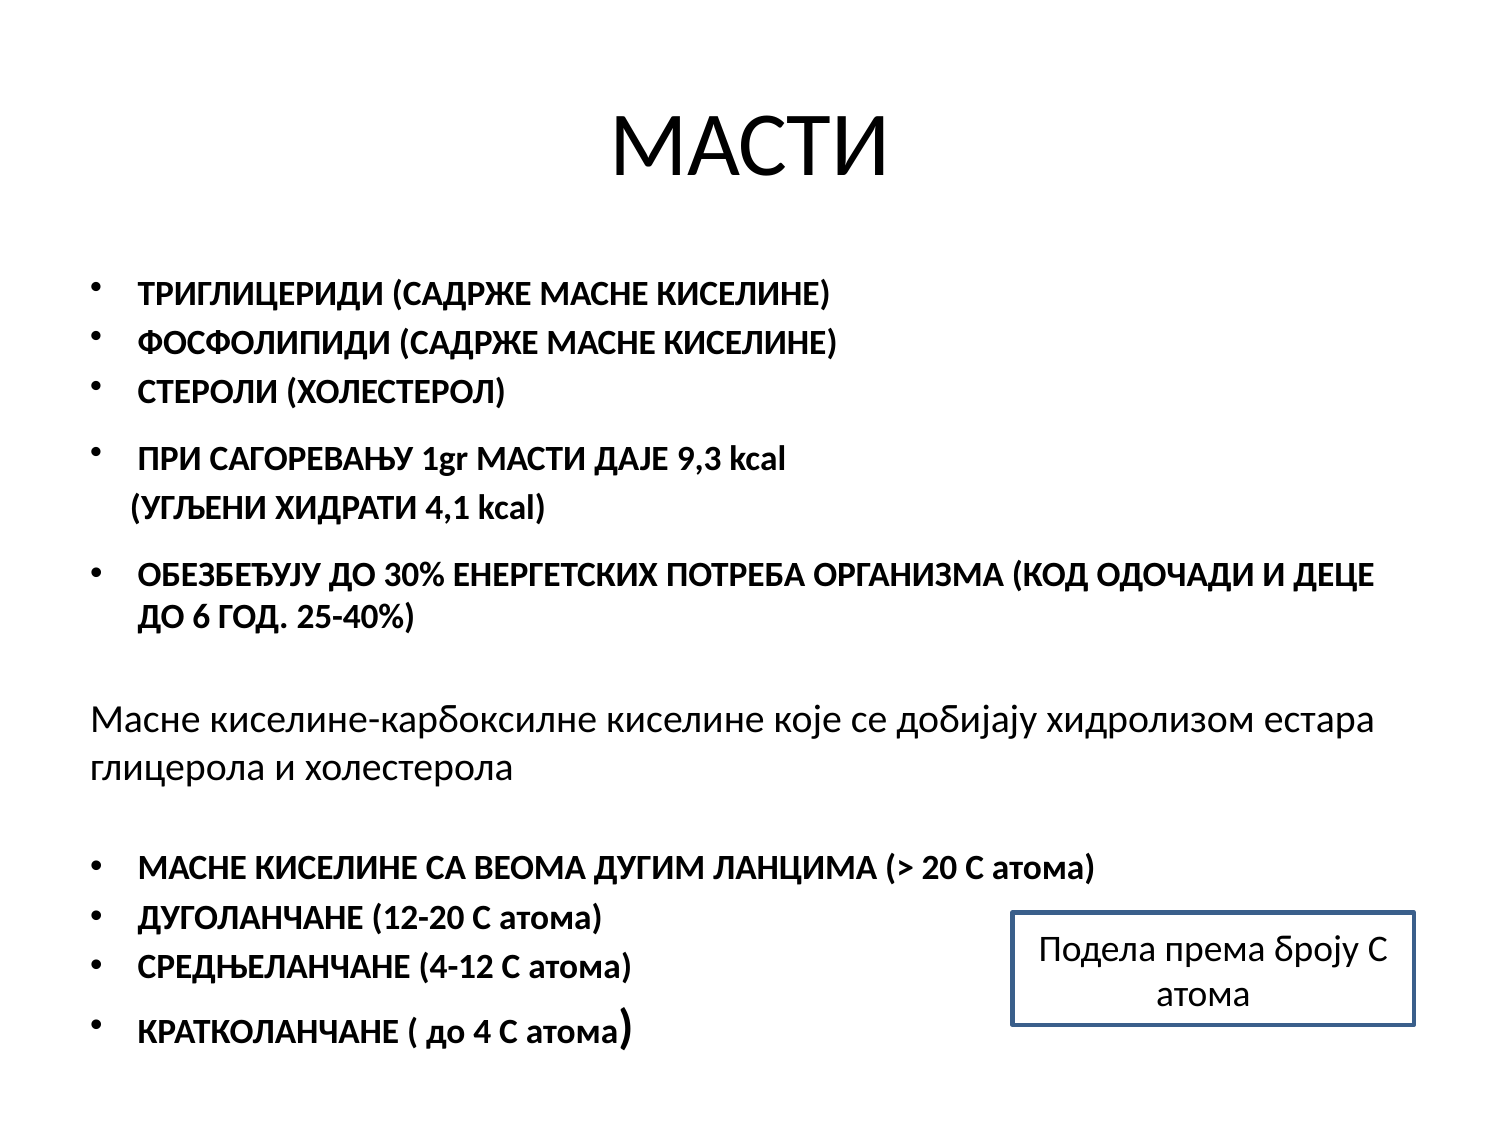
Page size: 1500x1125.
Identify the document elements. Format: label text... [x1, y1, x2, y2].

text_box Подела према броју С атомао [1010, 910, 1416, 1027]
title МАСТИ [75, 45, 1425, 233]
list ТРИГЛИЦЕРИДИ (САДРЖЕ МАСНЕ КИСЕЛИНЕ) ФОСФОЛИПИДИ (САДРЖЕ МАСНЕ КИСЕЛИНЕ) СТЕРОЛИ (ХОЛЕСТЕРОЛ) ПРИ САГОРЕВАЊУ 1gr МАСТИ ДАЈЕ 9,3 kcal (УГЉЕНИ ХИДРАТИ 4,1 kcal) ОБЕЗБЕЂУЈУ ДО 30% ЕНЕРГЕТСКИХ ПОТРЕБА ОРГАНИЗМА (КОД ОДОЧАДИ И ДЕЦЕ ДО 6 ГОД. 25-40%) Масне киселине-карбоксилне киселине које се добијају хидролизом естара глицерола и холестерола МАСНЕ КИСЕЛИНЕ СА ВЕОМА ДУГИМ ЛАНЦИМА (> 20 С атома) ДУГОЛАНЧАНЕ (12-20 C атома) СРЕДЊЕЛАНЧАНЕ (4-12 C атома) КРАТКОЛАНЧАНЕ ( до 4 C атома) [75, 262, 1425, 1075]
